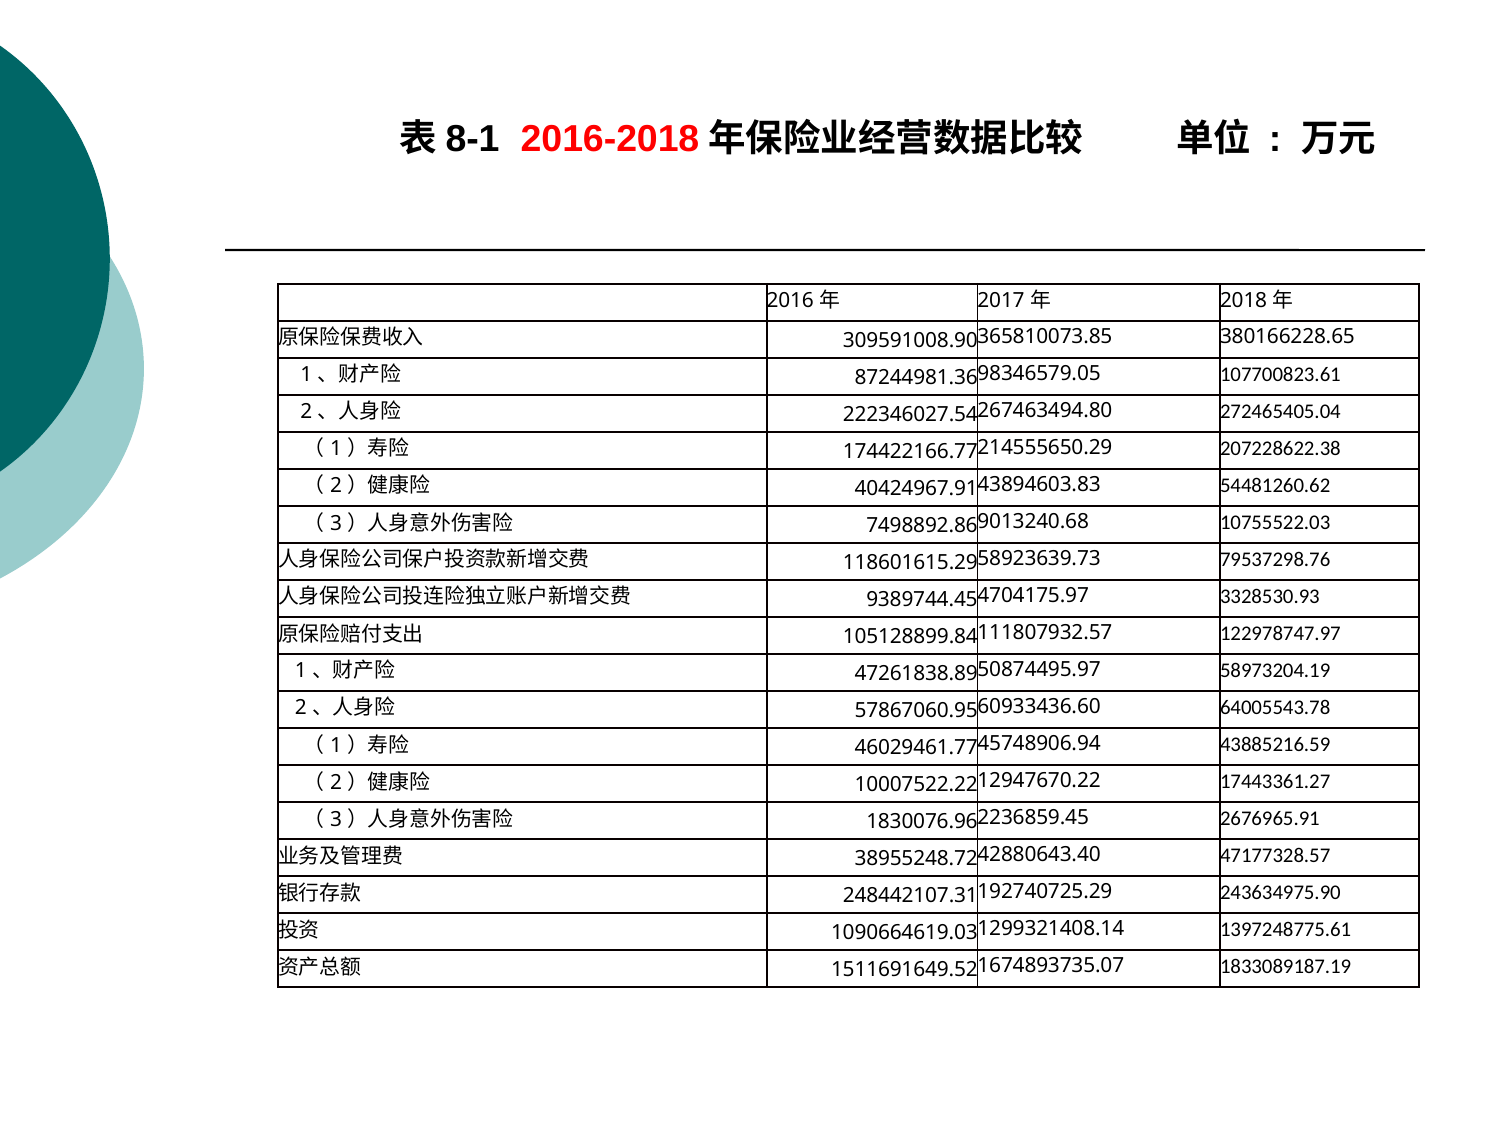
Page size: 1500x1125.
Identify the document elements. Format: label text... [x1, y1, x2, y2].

table_cell 43885216.59 [1221, 729, 1418, 764]
table_cell 原保险赔付支出 [279, 618, 766, 653]
table_cell 资产总额 [279, 951, 766, 986]
table_cell 2、人身险 [279, 692, 766, 727]
table_cell 57867060.95 [768, 692, 977, 727]
table_cell 58973204.19 [1221, 655, 1418, 690]
table_cell 122978747.97 [1221, 618, 1418, 653]
table_cell 60933436.60 [978, 692, 1219, 727]
table_cell 1、财产险 [279, 359, 766, 394]
table_cell 87244981.36 [768, 359, 977, 394]
table_cell 43894603.83 [978, 470, 1219, 505]
table_header 2016年 [768, 285, 977, 320]
table_cell 40424967.91 [768, 470, 977, 505]
table_cell 1299321408.14 [978, 914, 1219, 949]
table_cell 50874495.97 [978, 655, 1219, 690]
table_cell 64005543.78 [1221, 692, 1418, 727]
table_cell 1833089187.19 [1221, 951, 1418, 986]
table_cell （3）人身意外伤害险 [279, 803, 766, 838]
table_cell 38955248.72 [768, 840, 977, 875]
table_cell 1090664619.03 [768, 914, 977, 949]
table_cell 248442107.31 [768, 877, 977, 912]
table_cell 46029461.77 [768, 729, 977, 764]
table_cell 54481260.62 [1221, 470, 1418, 505]
table_cell 118601615.29 [768, 544, 977, 579]
table_cell 1674893735.07 [978, 951, 1219, 986]
table_header 2018年 [1221, 285, 1418, 320]
table_cell 58923639.73 [978, 544, 1219, 579]
table_cell 222346027.54 [768, 396, 977, 431]
table_cell 原保险保费收入 [279, 322, 766, 357]
table_cell 380166228.65 [1221, 322, 1418, 357]
table_cell 214555650.29 [978, 433, 1219, 468]
table_cell 2676965.91 [1221, 803, 1418, 838]
table_cell 1511691649.52 [768, 951, 977, 986]
table_cell 1、财产险 [279, 655, 766, 690]
table_cell 42880643.40 [978, 840, 1219, 875]
table_cell 10007522.22 [768, 766, 977, 801]
table_cell 79537298.76 [1221, 544, 1418, 579]
table_cell （1）寿险 [279, 433, 766, 468]
table_cell 365810073.85 [978, 322, 1219, 357]
table_cell 107700823.61 [1221, 359, 1418, 394]
table_cell 192740725.29 [978, 877, 1219, 912]
table_cell 174422166.77 [768, 433, 977, 468]
table_cell 267463494.80 [978, 396, 1219, 431]
table_cell 309591008.90 [768, 322, 977, 357]
table_cell 人身保险公司投连险独立账户新增交费 [279, 581, 766, 616]
table_cell 98346579.05 [978, 359, 1219, 394]
table_cell 17443361.27 [1221, 766, 1418, 801]
table_cell 1830076.96 [768, 803, 977, 838]
table_cell 投资 [279, 914, 766, 949]
table_cell （1）寿险 [279, 729, 766, 764]
table_cell 4704175.97 [978, 581, 1219, 616]
table_cell 47261838.89 [768, 655, 977, 690]
table_cell 12947670.22 [978, 766, 1219, 801]
table_cell （2）健康险 [279, 470, 766, 505]
table_cell 银行存款 [279, 877, 766, 912]
table_cell 业务及管理费 [279, 840, 766, 875]
table_cell （3）人身意外伤害险 [279, 507, 766, 542]
table_cell （2）健康险 [279, 766, 766, 801]
table_cell 272465405.04 [1221, 396, 1418, 431]
table_cell 207228622.38 [1221, 433, 1418, 468]
table_cell 9013240.68 [978, 507, 1219, 542]
table_header [279, 285, 766, 320]
table_cell 243634975.90 [1221, 877, 1418, 912]
table_cell 1397248775.61 [1221, 914, 1418, 949]
table_cell 111807932.57 [978, 618, 1219, 653]
table_cell 9389744.45 [768, 581, 977, 616]
table_cell 105128899.84 [768, 618, 977, 653]
table_cell 47177328.57 [1221, 840, 1418, 875]
table_cell 2236859.45 [978, 803, 1219, 838]
table_cell 人身保险公司保户投资款新增交费 [279, 544, 766, 579]
table_cell 2、人身险 [279, 396, 766, 431]
table_cell 45748906.94 [978, 729, 1219, 764]
table_cell 10755522.03 [1221, 507, 1418, 542]
table_header 2017年 [978, 285, 1219, 320]
table_cell 7498892.86 [768, 507, 977, 542]
title 表8-1 2016-2018年保险业经营数据比较 单位 : 万元 [210, 70, 1411, 167]
table_cell 3328530.93 [1221, 581, 1418, 616]
